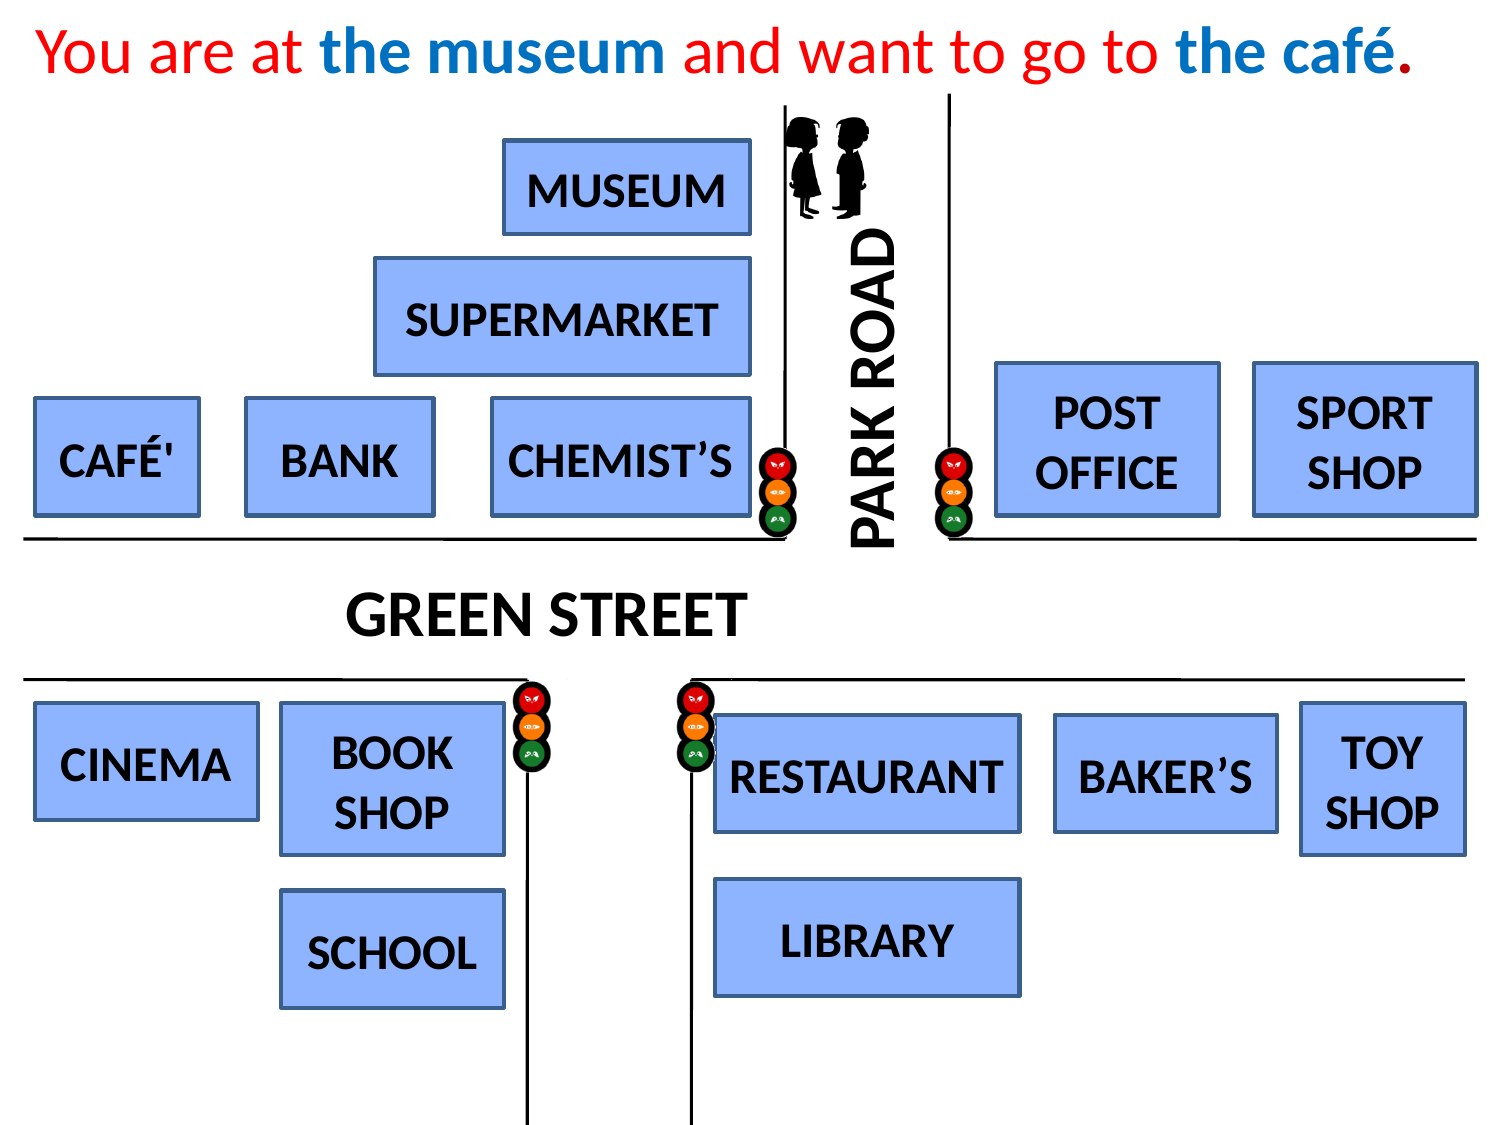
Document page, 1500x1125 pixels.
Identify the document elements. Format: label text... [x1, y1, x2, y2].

text_box PARK ROAD [820, 212, 915, 315]
picture [737, 445, 815, 541]
text_box CINEMA [33, 701, 260, 822]
text_box BOOK SHOP [279, 701, 506, 857]
text_box SPORT SHOP [1252, 361, 1479, 518]
picture [913, 445, 990, 541]
text_box BAKER’S [1053, 713, 1279, 834]
text_box LIBRARY [713, 877, 1022, 998]
text_box TOY SHOP [1299, 701, 1467, 857]
text_box CHEMIST’S [490, 396, 752, 518]
text_box POST OFFICE [994, 361, 1221, 518]
text_box GREEN STREET [330, 562, 764, 658]
text_box You are at the museum and want to go to the café. [20, 0, 1429, 95]
text_box RESTAURANT [713, 713, 1022, 834]
text_box CAFÉ' [33, 396, 201, 518]
text_box PARK ROAD [820, 331, 915, 567]
picture [491, 679, 568, 775]
text_box BANK [244, 396, 436, 518]
text_box MUSEUM [502, 138, 752, 236]
text_box SUPERMARKET [373, 256, 752, 377]
picture [784, 116, 869, 219]
picture [655, 679, 732, 775]
text_box SCHOOL [279, 888, 506, 1010]
